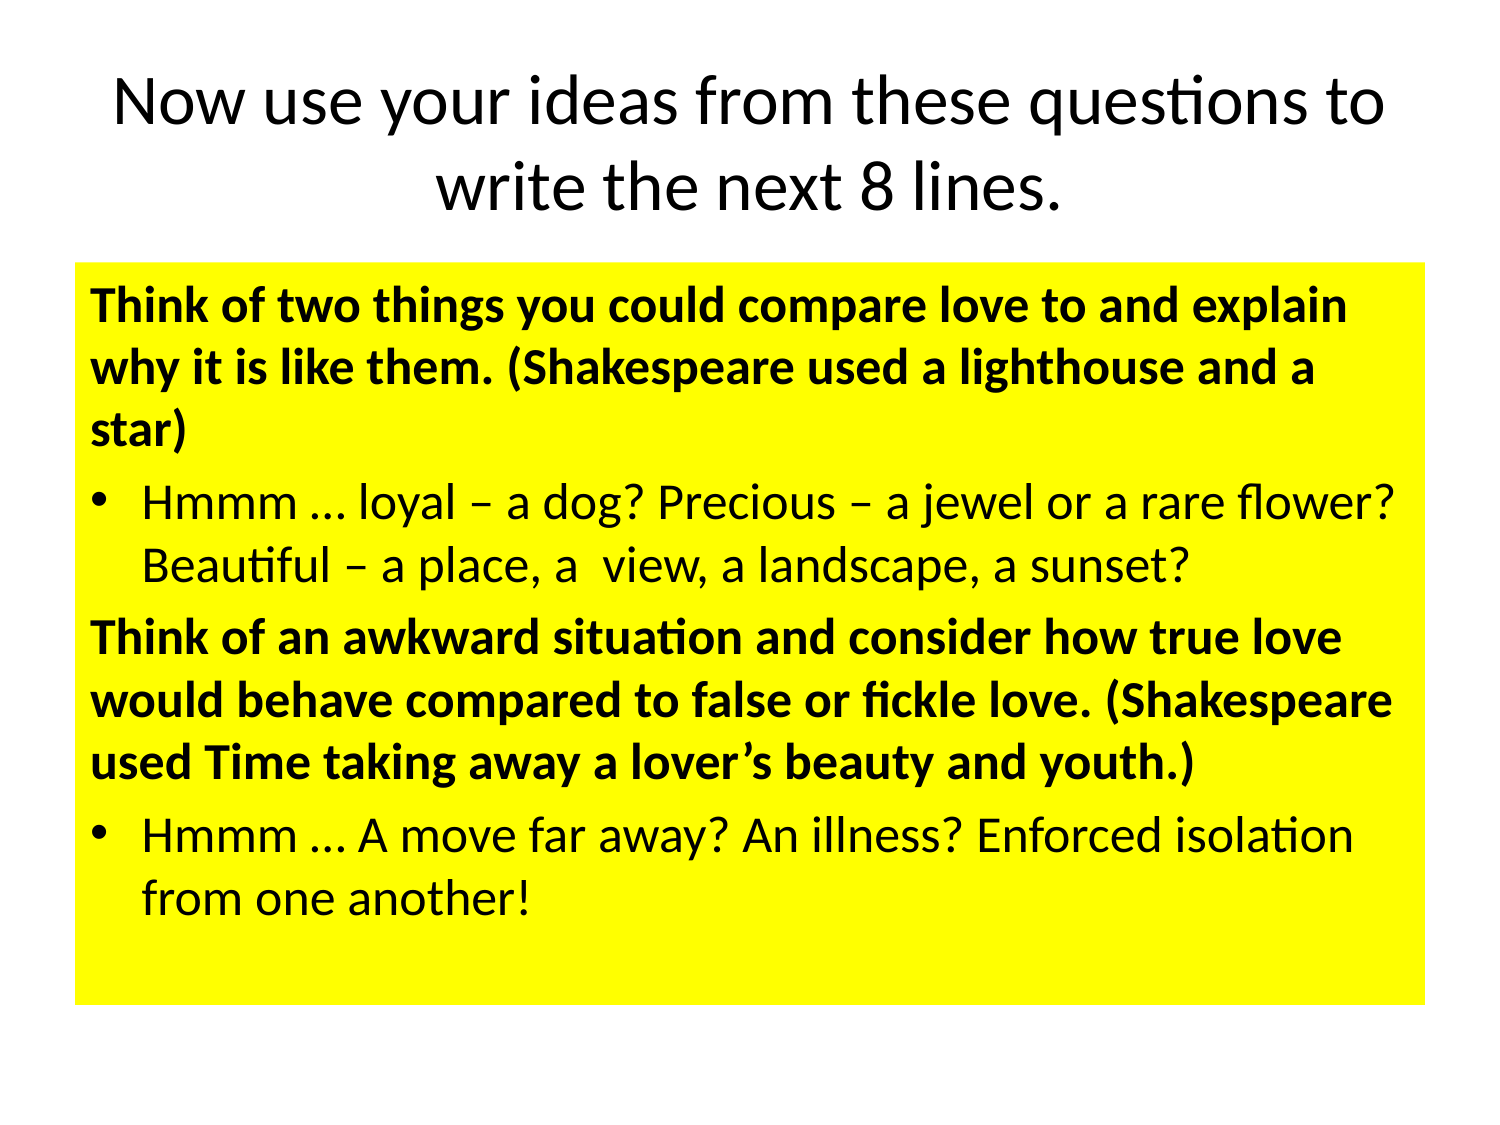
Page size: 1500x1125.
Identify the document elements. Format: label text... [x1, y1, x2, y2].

title Now use your ideas from these questions to write the next 8 lines. [75, 45, 1425, 233]
list Think of two things you could compare love to and explain why it is like them. (Shakespeare used a lighthouse and a star) Hmmm … loyal – a dog? Precious – a jewel or a rare flower? Beautiful – a place, a view, a landscape, a sunset? Think of an awkward situation and consider how true love would behave compared to false or fickle love. (Shakespeare used Time taking away a lover’s beauty and youth.) Hmmm … A move far away? An illness? Enforced isolation from one another! [75, 262, 1425, 1005]
